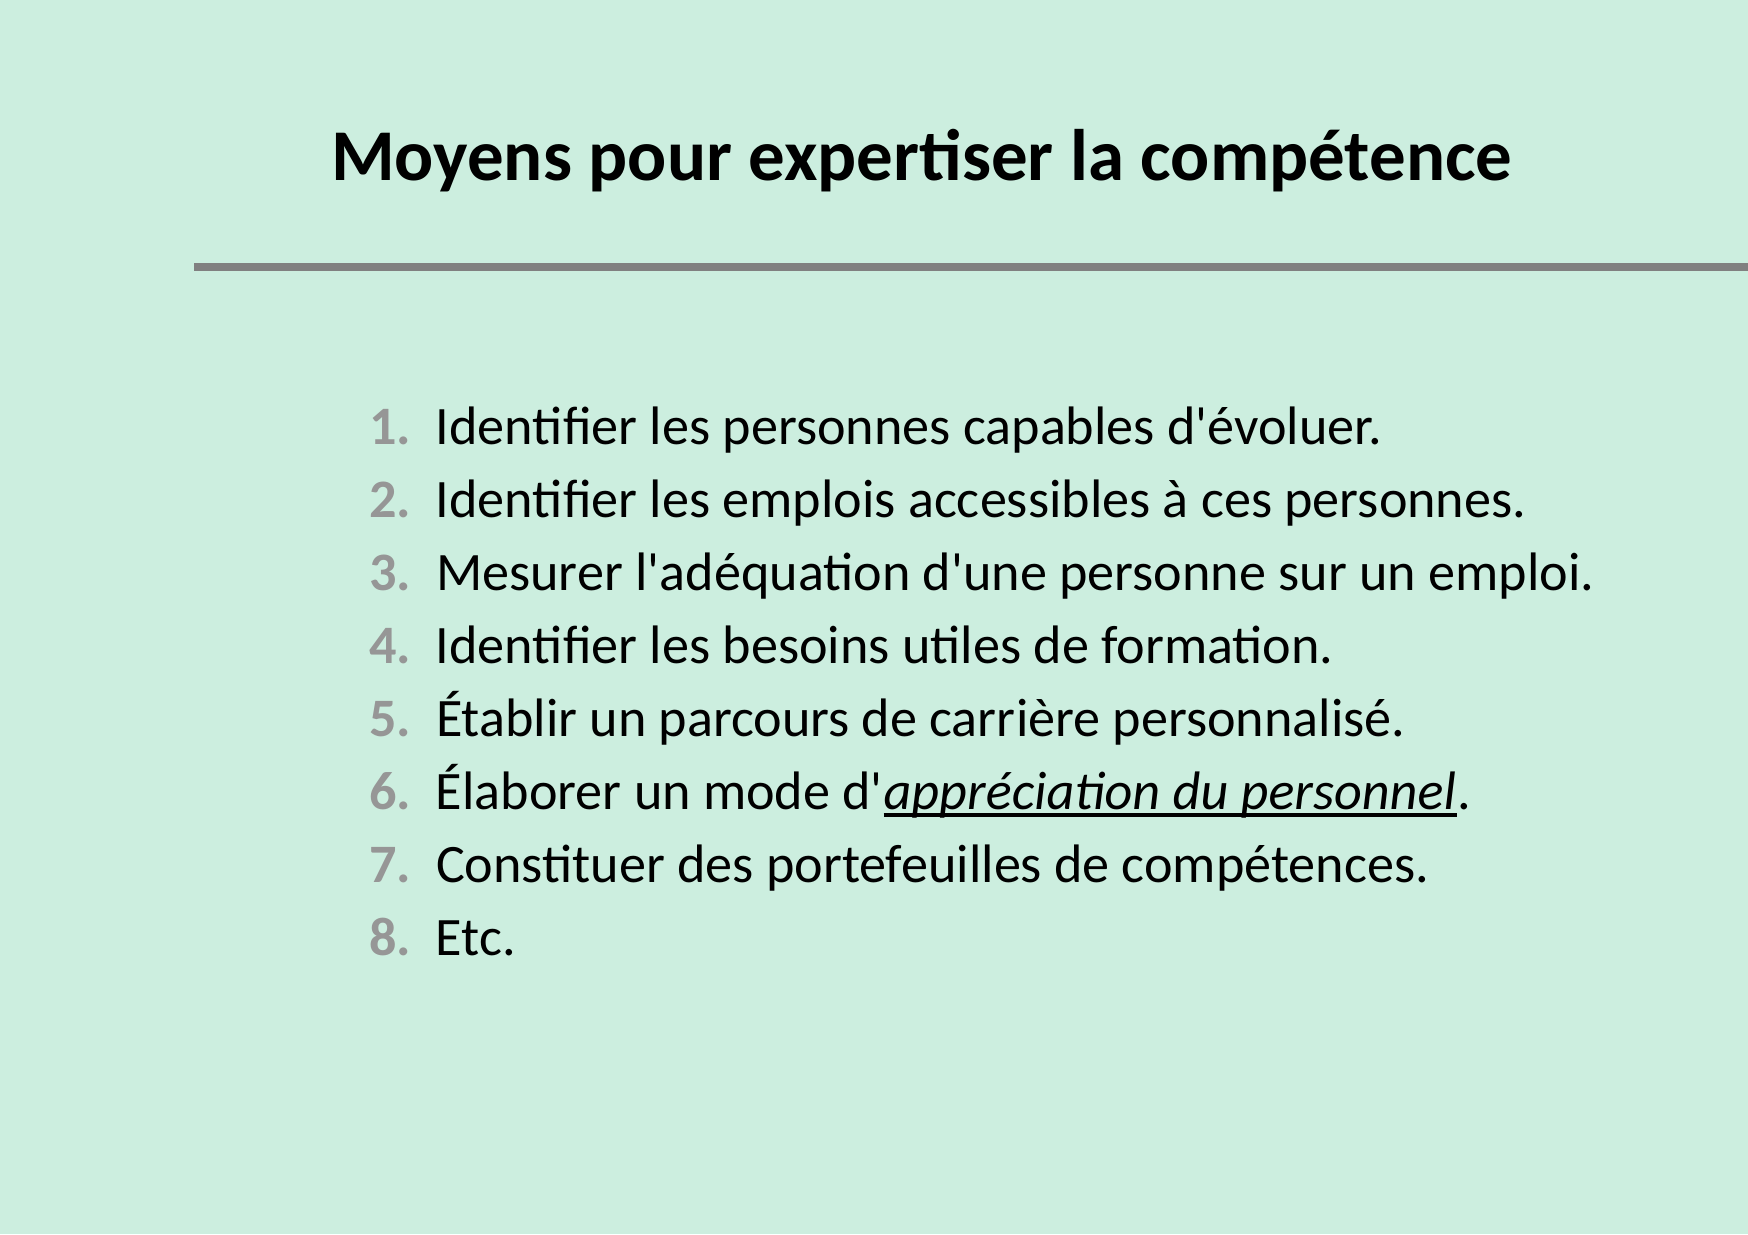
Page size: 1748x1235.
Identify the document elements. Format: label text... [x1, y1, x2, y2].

text_box Moyens pour expertiser la compétence [331, 107, 1697, 196]
text_box [195, 264, 1748, 271]
text_box 1. Identifier les personnes capables d'évoluer. 2. Identifier les emplois accessibles à ces personnes. 3. Mesurer l'adéquation d'une personne sur un emploi. 4. Identifier les besoins utiles de formation. 5. Établir un parcours de carrière personnalisé. 6. Élaborer un mode d'appréciation du personnel. 7. Constituer des portefeuilles de compétences. 8. Etc. [369, 389, 1597, 967]
